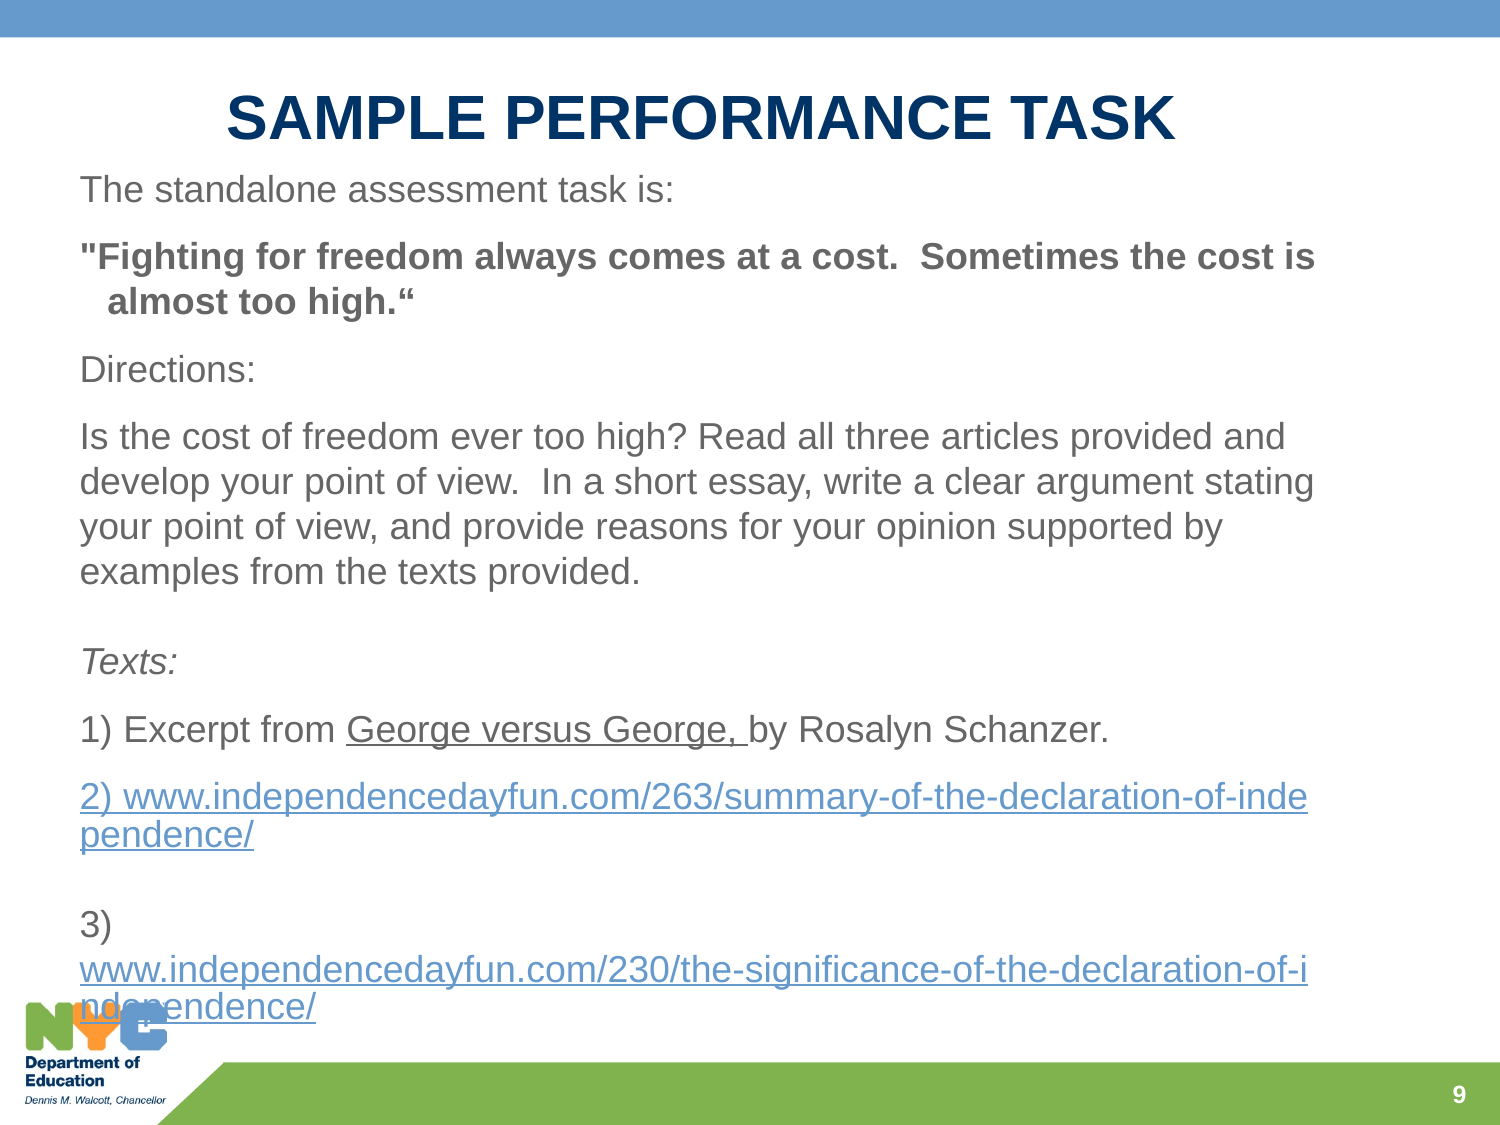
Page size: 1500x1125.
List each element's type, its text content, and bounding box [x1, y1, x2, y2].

list The standalone assessment task is: "Fighting for freedom always comes at a cost. Sometimes the cost is almost too high.“ Directions: Is the cost of freedom ever too high? Read all three articles provided and develop your point of view. In a short essay, write a clear argument stating your point of view, and provide reasons for your opinion supported by examples from the texts provided. Texts: 1) Excerpt from George versus George, by Rosalyn Schanzer. 2) www.independencedayfun.com/263/summary-of-the-declaration-of-independence/ 3) www.independencedayfun.com/230/the-significance-of-the-declaration-of-independence/ [64, 156, 1340, 979]
title SAMPLE PERFORMANCE TASK [64, 61, 1340, 156]
picture [24, 1002, 167, 1105]
slide_number 9 [1318, 1070, 1482, 1109]
